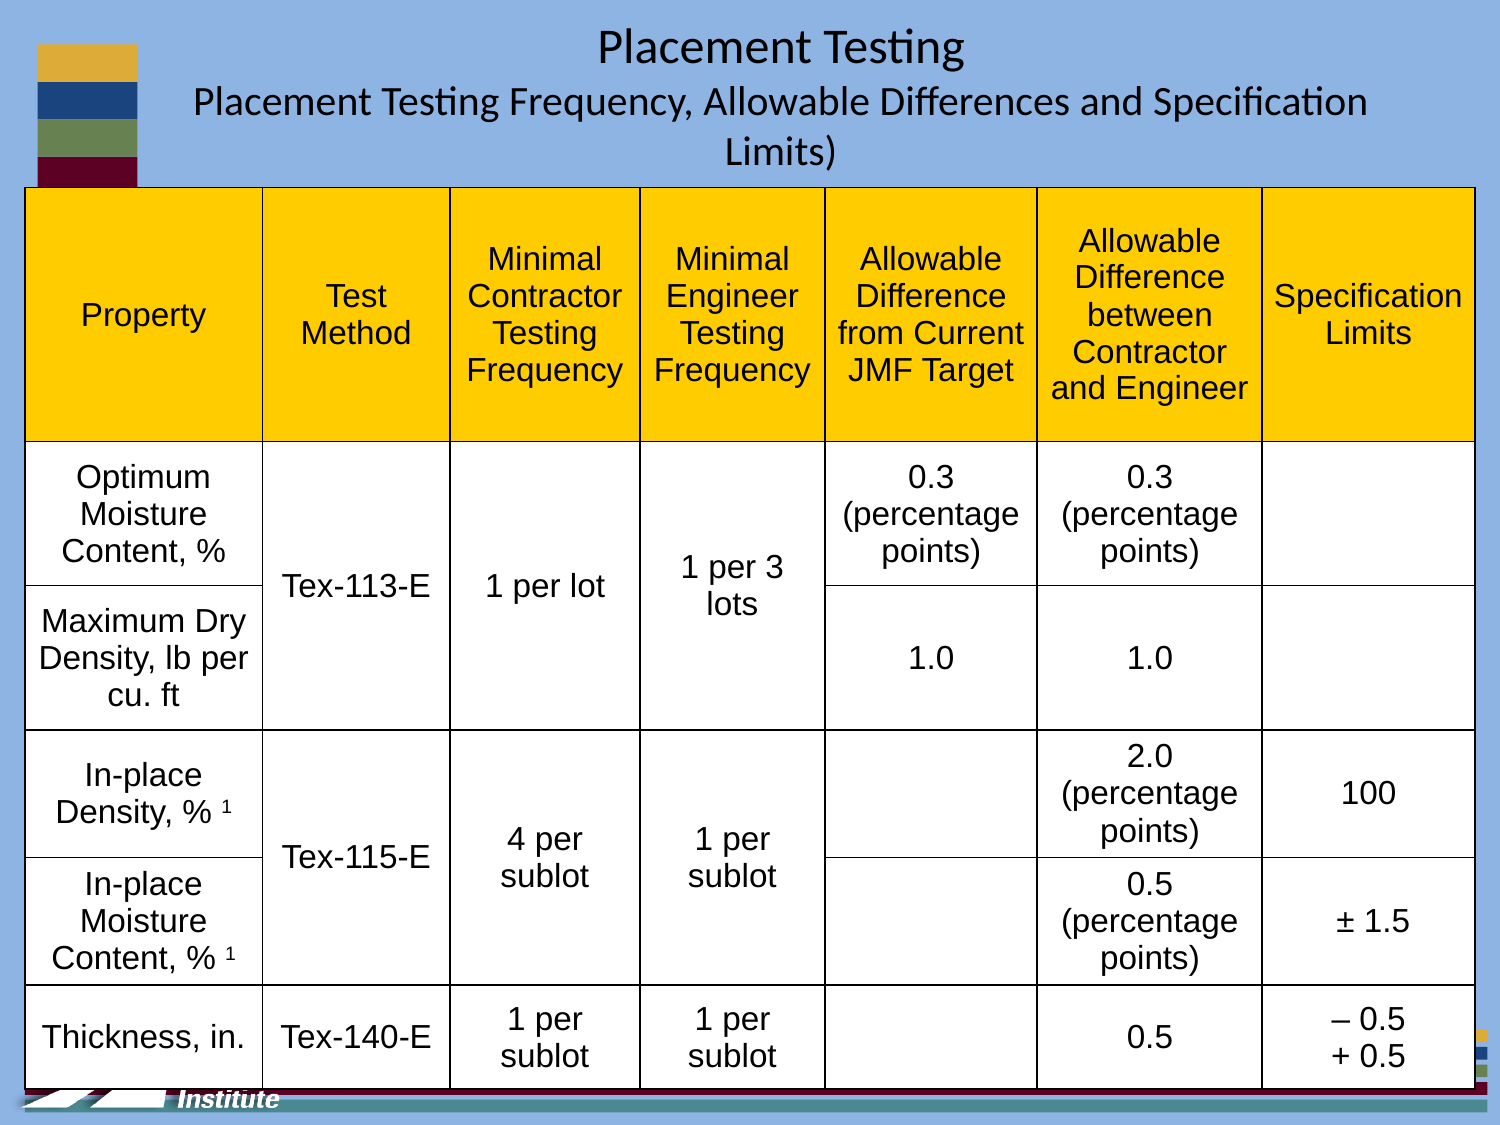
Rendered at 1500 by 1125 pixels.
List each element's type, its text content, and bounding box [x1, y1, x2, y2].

table_cell 100 [1263, 731, 1474, 857]
table_cell 4 per sublot [451, 731, 639, 984]
table_cell 1 per lot [451, 442, 639, 729]
table_cell [1263, 586, 1474, 729]
table_cell 1.0 [826, 586, 1036, 729]
table_cell Tex-140-E [263, 986, 449, 1088]
table_cell ± 1.5 [1263, 858, 1474, 984]
table_cell In-place Moisture Content, % 1 [26, 858, 262, 984]
table_cell 0.3 (percentage points) [1038, 442, 1261, 585]
table_cell Maximum Dry Density, lb per cu. ft [26, 586, 262, 729]
table_cell [826, 731, 1036, 857]
table_cell Tex-113-E [263, 442, 449, 729]
table_header Test Method [263, 188, 449, 441]
table_header Allowable Difference between Contractor and Engineer [1038, 188, 1261, 441]
table_header Allowable Difference from Current JMF Target [826, 188, 1036, 441]
table_cell 0.5 (percentage points) [1038, 858, 1261, 984]
table_cell In-place Density, % 1 [26, 731, 262, 857]
table_cell 1 per sublot [641, 731, 824, 984]
table_cell 0.3 (percentage points) [826, 442, 1036, 585]
table_cell Tex-115-E [263, 731, 449, 984]
table_header Specification Limits [1263, 188, 1474, 441]
table_cell 2.0 (percentage points) [1038, 731, 1261, 857]
table_cell [826, 986, 1036, 1088]
table_cell [826, 858, 1036, 984]
table_cell [1263, 442, 1474, 585]
table_cell Thickness, in. [26, 986, 262, 1088]
table_cell 0.5 [1038, 986, 1261, 1088]
table_cell Optimum Moisture Content, % [26, 442, 262, 585]
table_cell 1 per 3 lots [641, 442, 824, 729]
table_header Minimal Contractor Testing Frequency [451, 188, 639, 441]
table_cell 1 per sublot [451, 986, 639, 1088]
table_header Minimal Engineer Testing Frequency [641, 188, 824, 441]
picture [20, 1042, 355, 1108]
table_cell 1.0 [1038, 586, 1261, 729]
table_cell 1 per sublot [641, 986, 824, 1088]
table_header Property [26, 188, 262, 441]
table_cell – 0.5 + 0.5 [1263, 986, 1474, 1088]
title Placement Testing Placement Testing Frequency, Allowable Differences and Specification Limits) [137, 0, 1426, 187]
